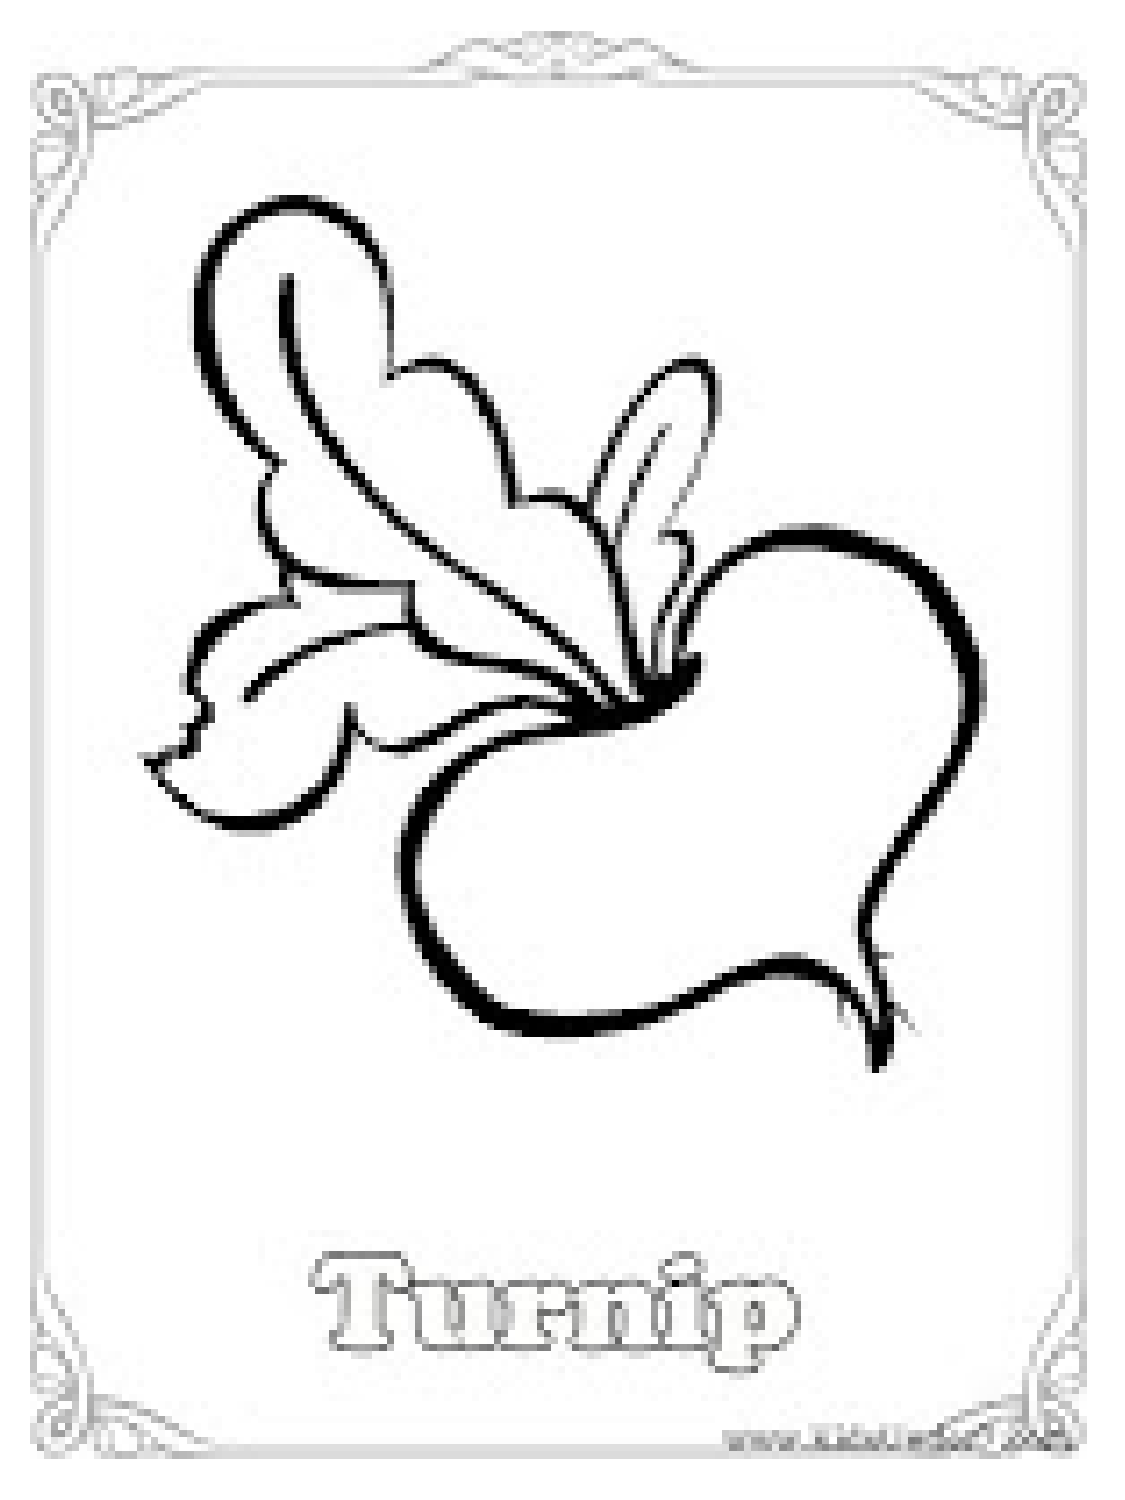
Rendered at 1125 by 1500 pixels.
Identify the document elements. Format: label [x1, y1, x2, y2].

picture [30, 31, 1088, 1459]
